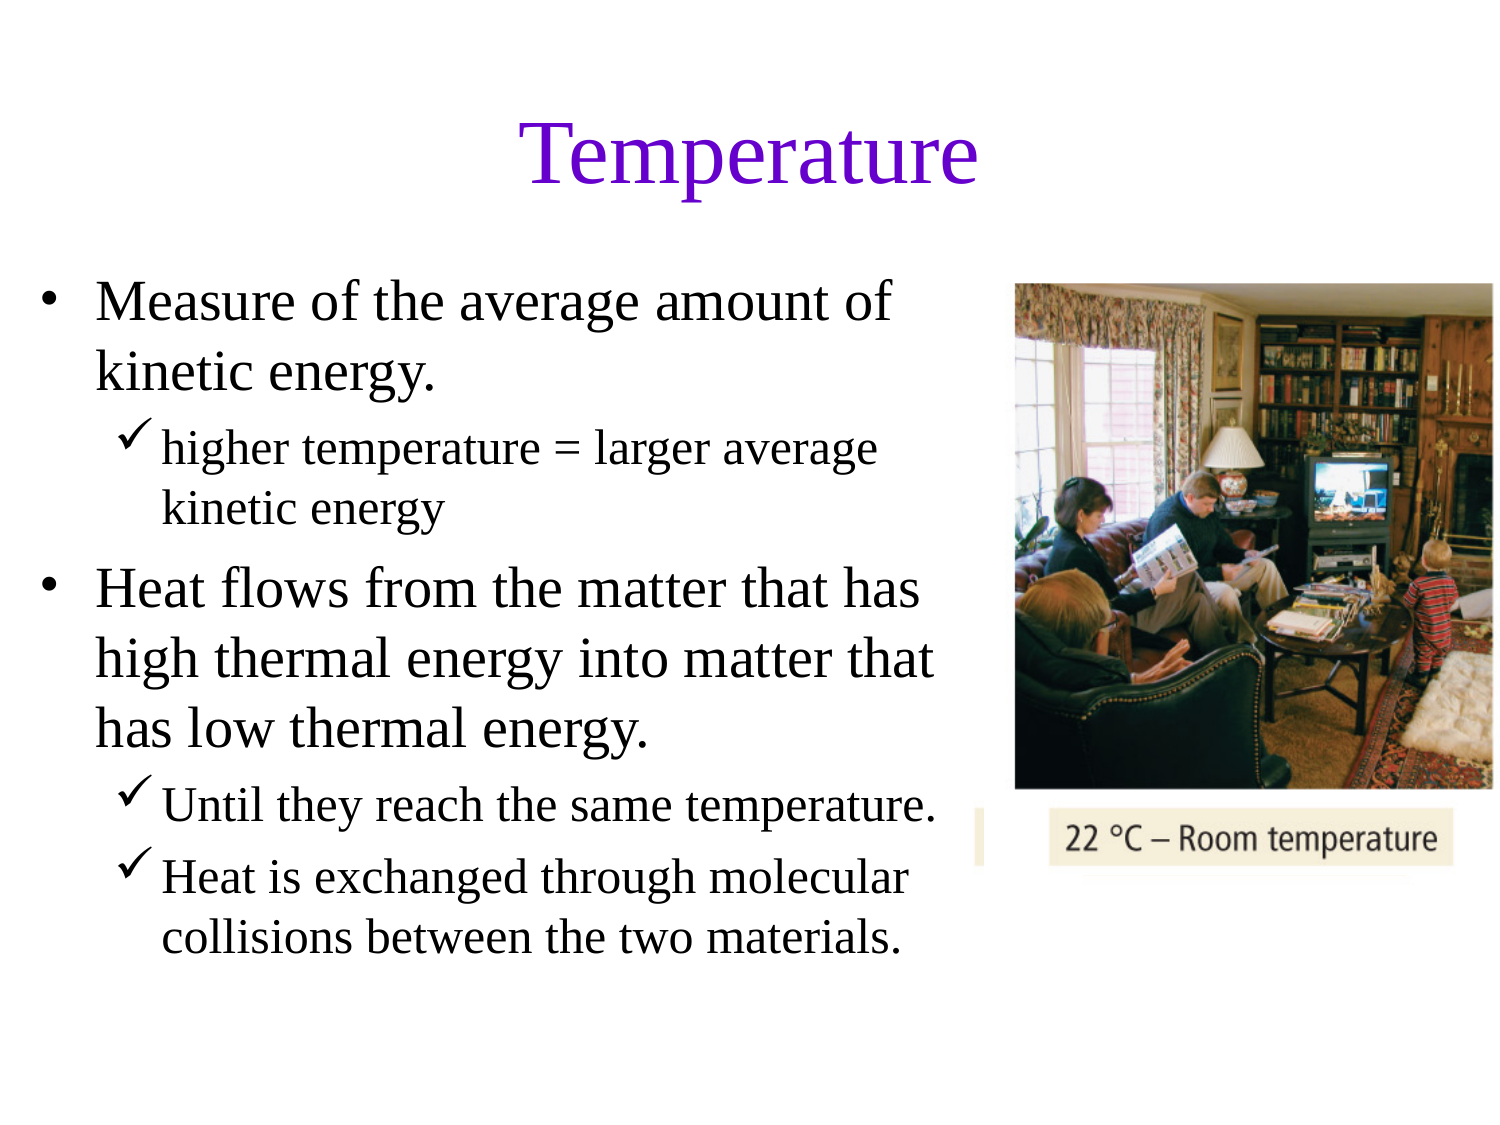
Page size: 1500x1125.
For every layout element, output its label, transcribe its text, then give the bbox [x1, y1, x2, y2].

text_box Temperature [49, 53, 1450, 241]
text_box Measure of the average amount of kinetic energy. higher temperature = larger average kinetic energy Heat flows from the matter that has high thermal energy into matter that has low thermal energy. Until they reach the same temperature. Heat is exchanged through molecular collisions between the two materials. [24, 254, 988, 1038]
picture [967, 262, 1500, 888]
